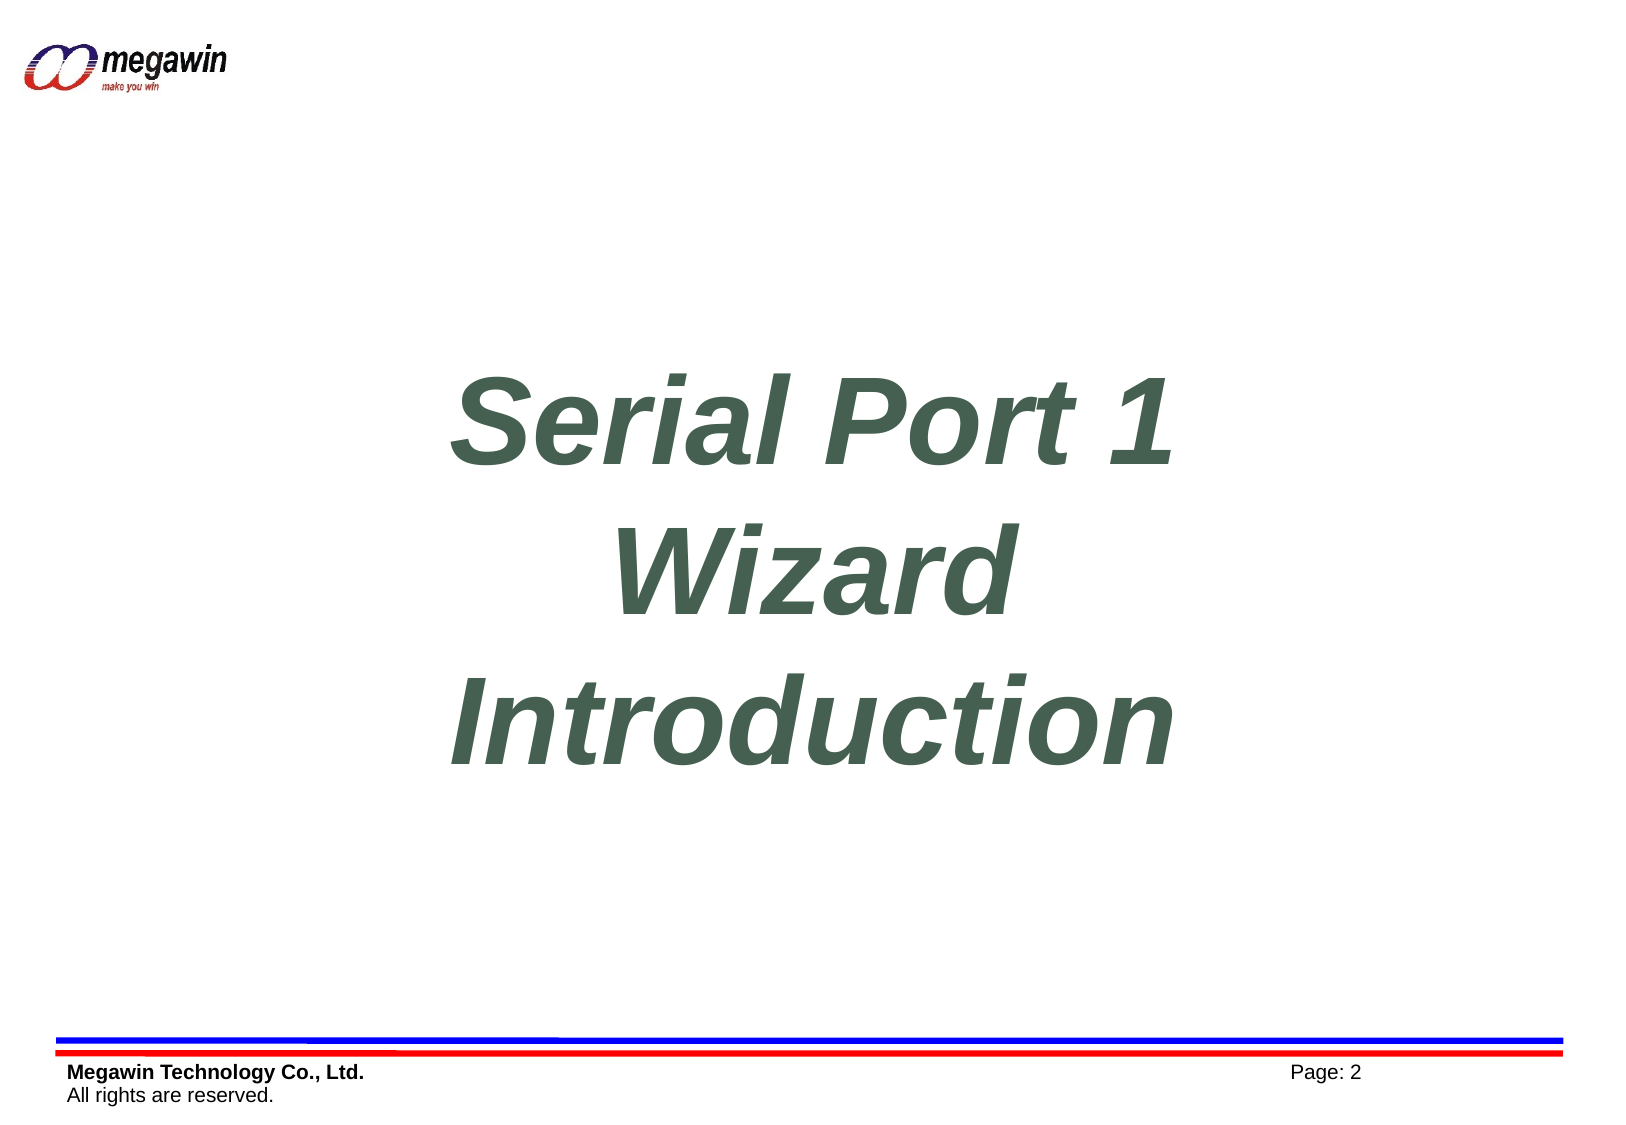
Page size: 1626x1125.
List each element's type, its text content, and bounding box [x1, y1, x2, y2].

picture [19, 37, 231, 97]
title Serial Port 1 Wizard Introduction [82, 139, 1546, 990]
